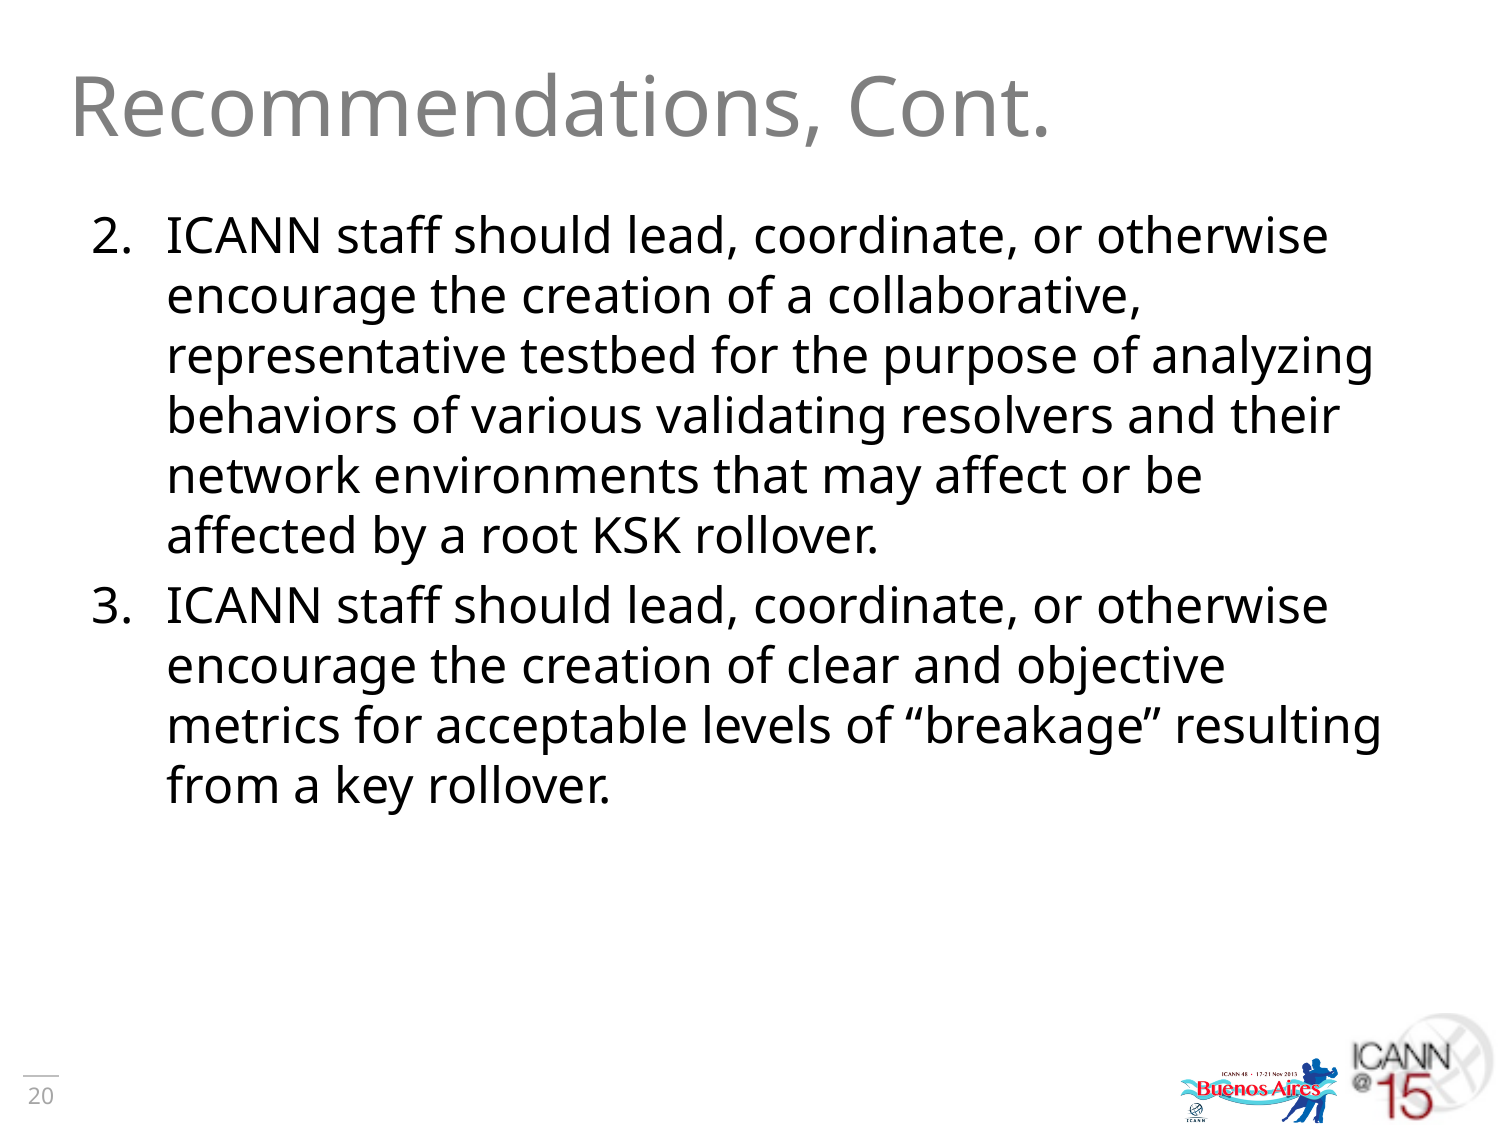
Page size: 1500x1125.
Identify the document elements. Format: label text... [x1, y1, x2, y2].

picture [1178, 1013, 1500, 1125]
list ICANN staff should lead, coordinate, or otherwise encourage the creation of a collaborative, representative testbed for the purpose of analyzing behaviors of various validating resolvers and their network environments that may affect or be affected by a root KSK rollover. ICANN staff should lead, coordinate, or otherwise encourage the creation of clear and objective metrics for acceptable levels of “breakage” resulting from a key rollover. [76, 196, 1400, 1047]
title Recommendations, Cont. [53, 45, 1424, 150]
